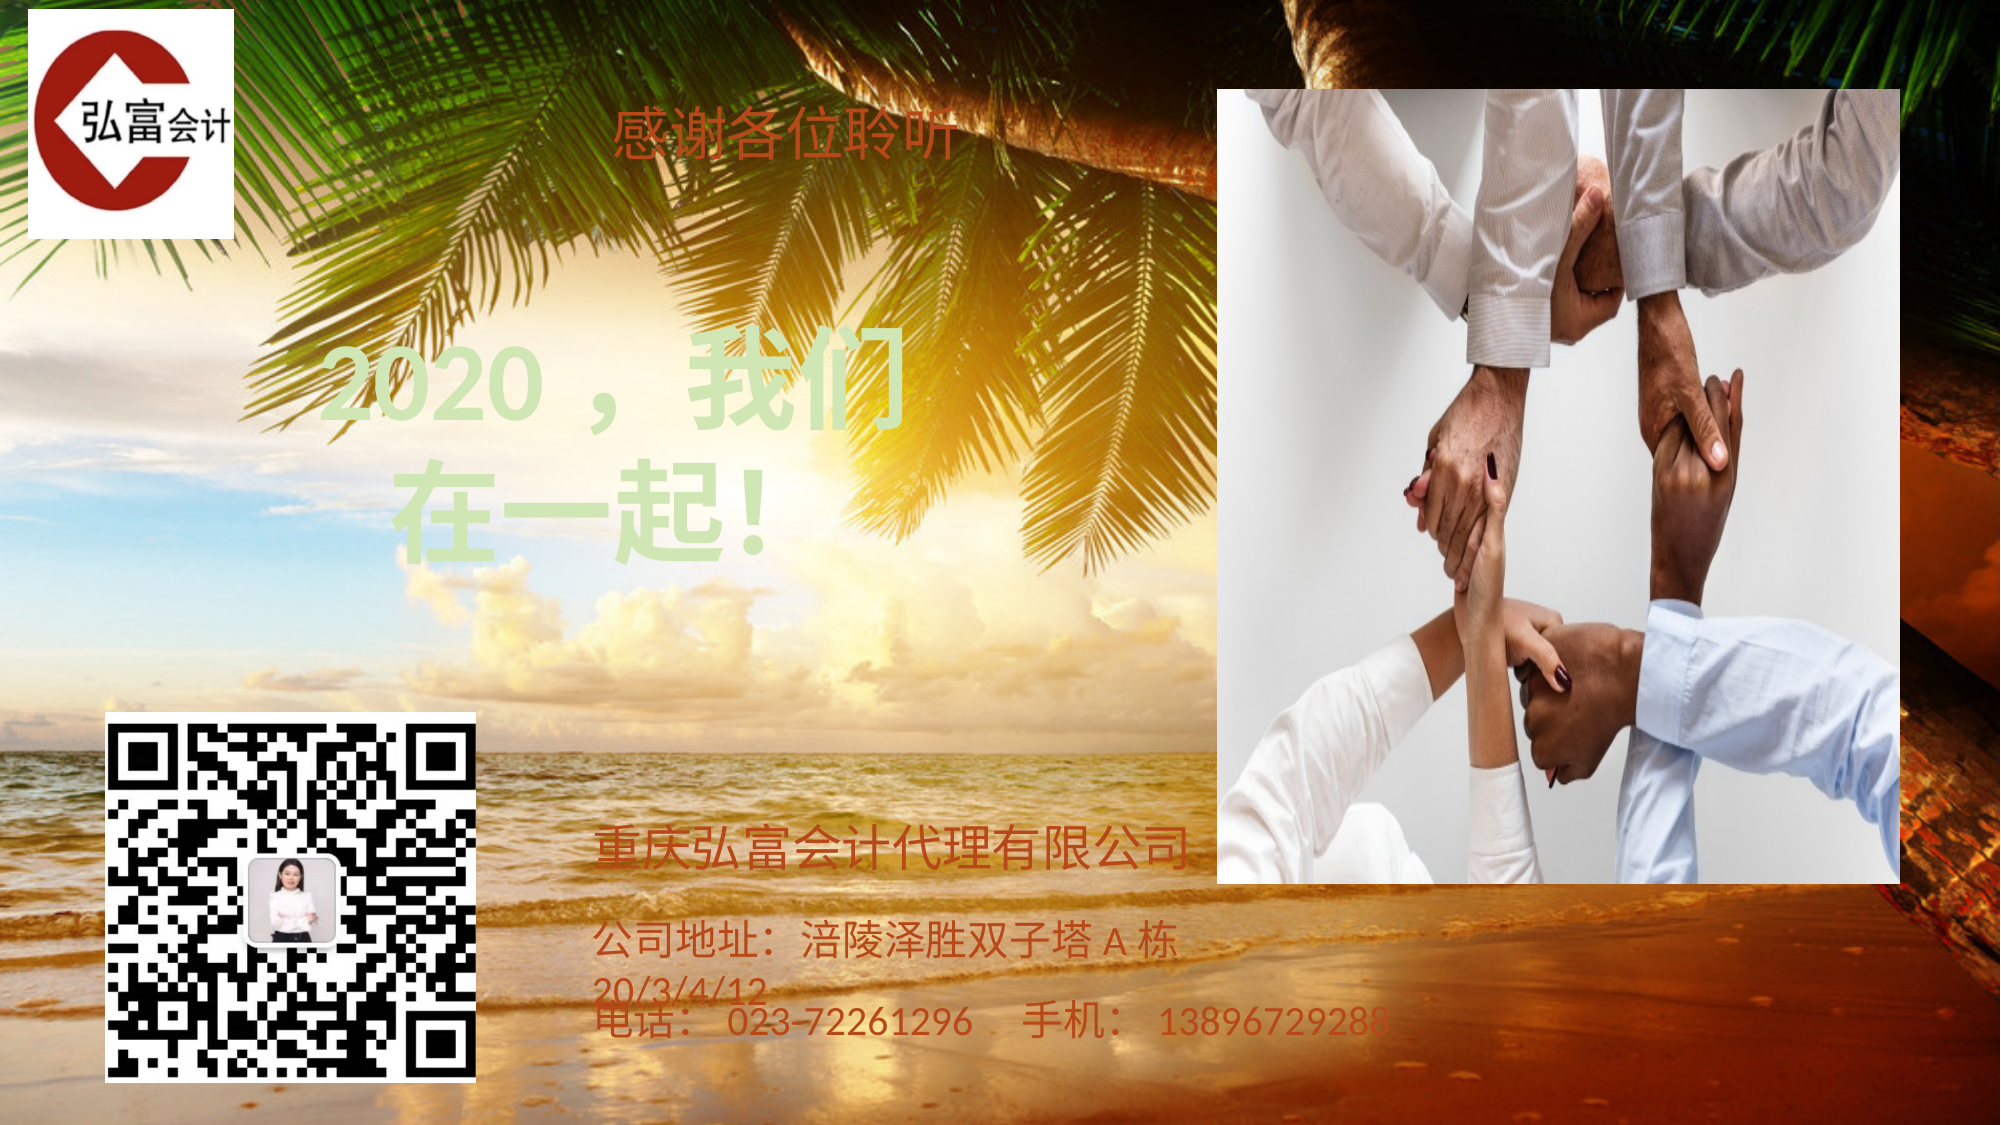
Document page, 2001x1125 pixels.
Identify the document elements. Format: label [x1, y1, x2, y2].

picture [28, 9, 234, 239]
list [0, 0, 2000, 1125]
picture [1217, 89, 1900, 885]
picture [105, 712, 476, 1083]
